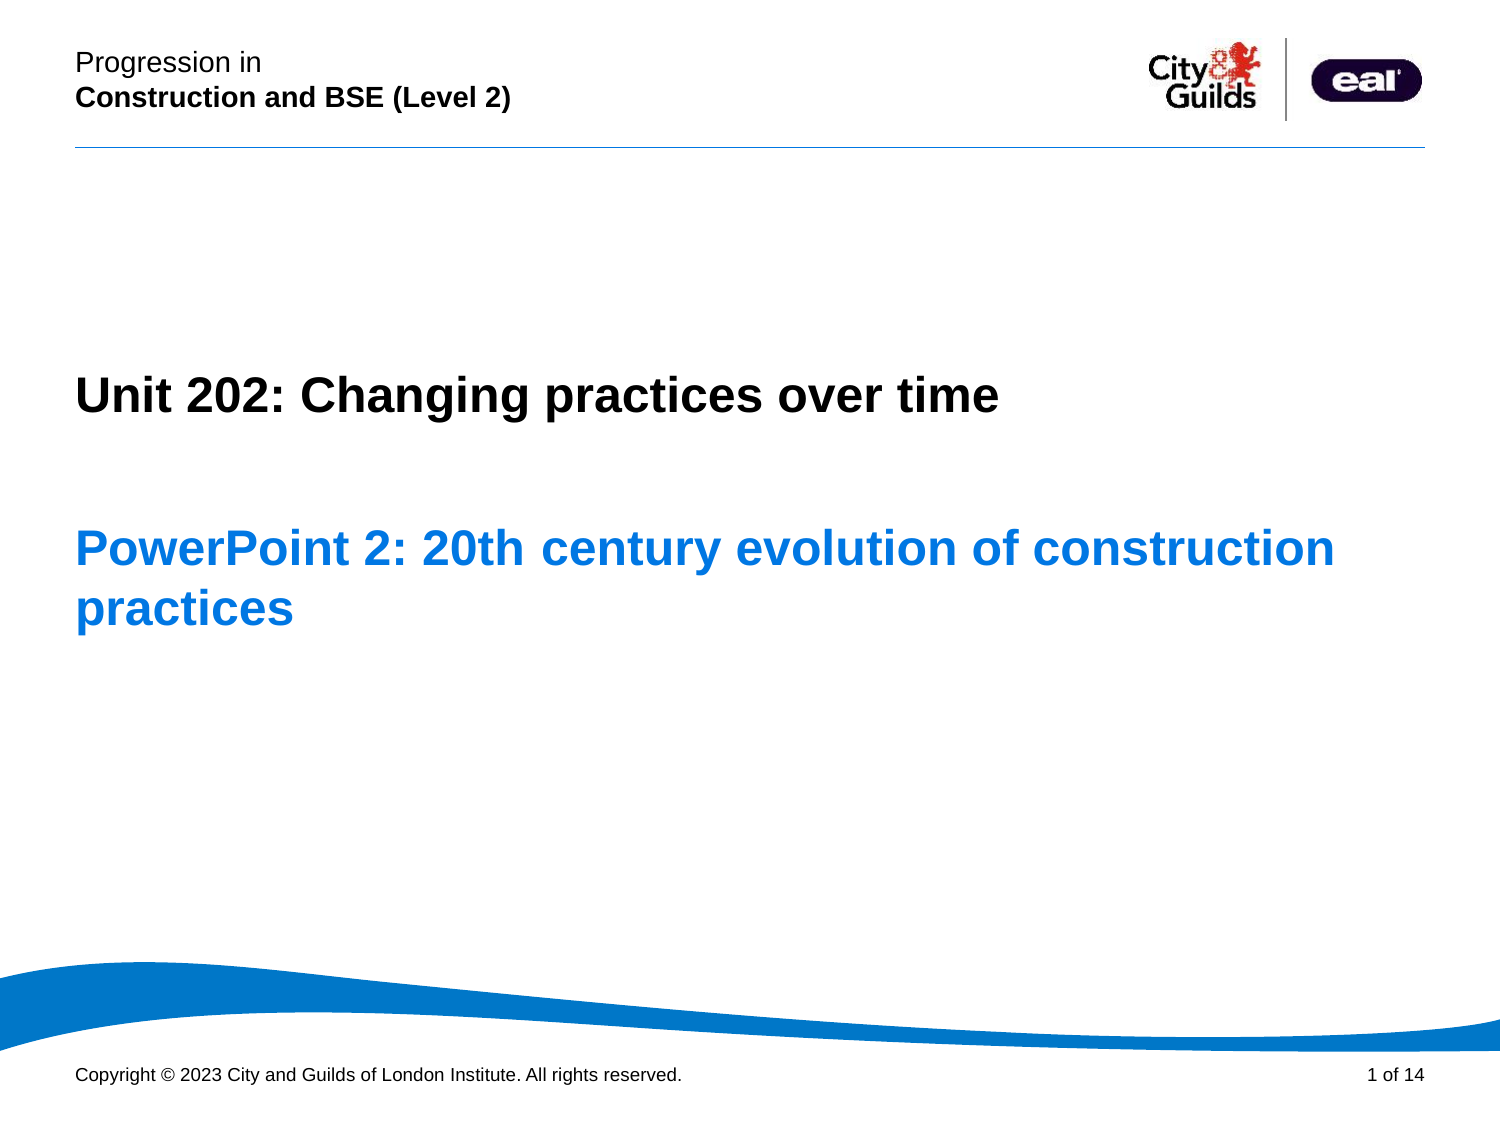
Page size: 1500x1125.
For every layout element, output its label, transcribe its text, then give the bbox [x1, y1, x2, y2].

list PowerPoint presentation [74, 224, 1426, 1006]
title PowerPoint 2: 20th century evolution of construction practices [74, 514, 1413, 928]
picture [1149, 38, 1422, 121]
text_box Unit 202: Changing practices over time [75, 362, 1388, 484]
